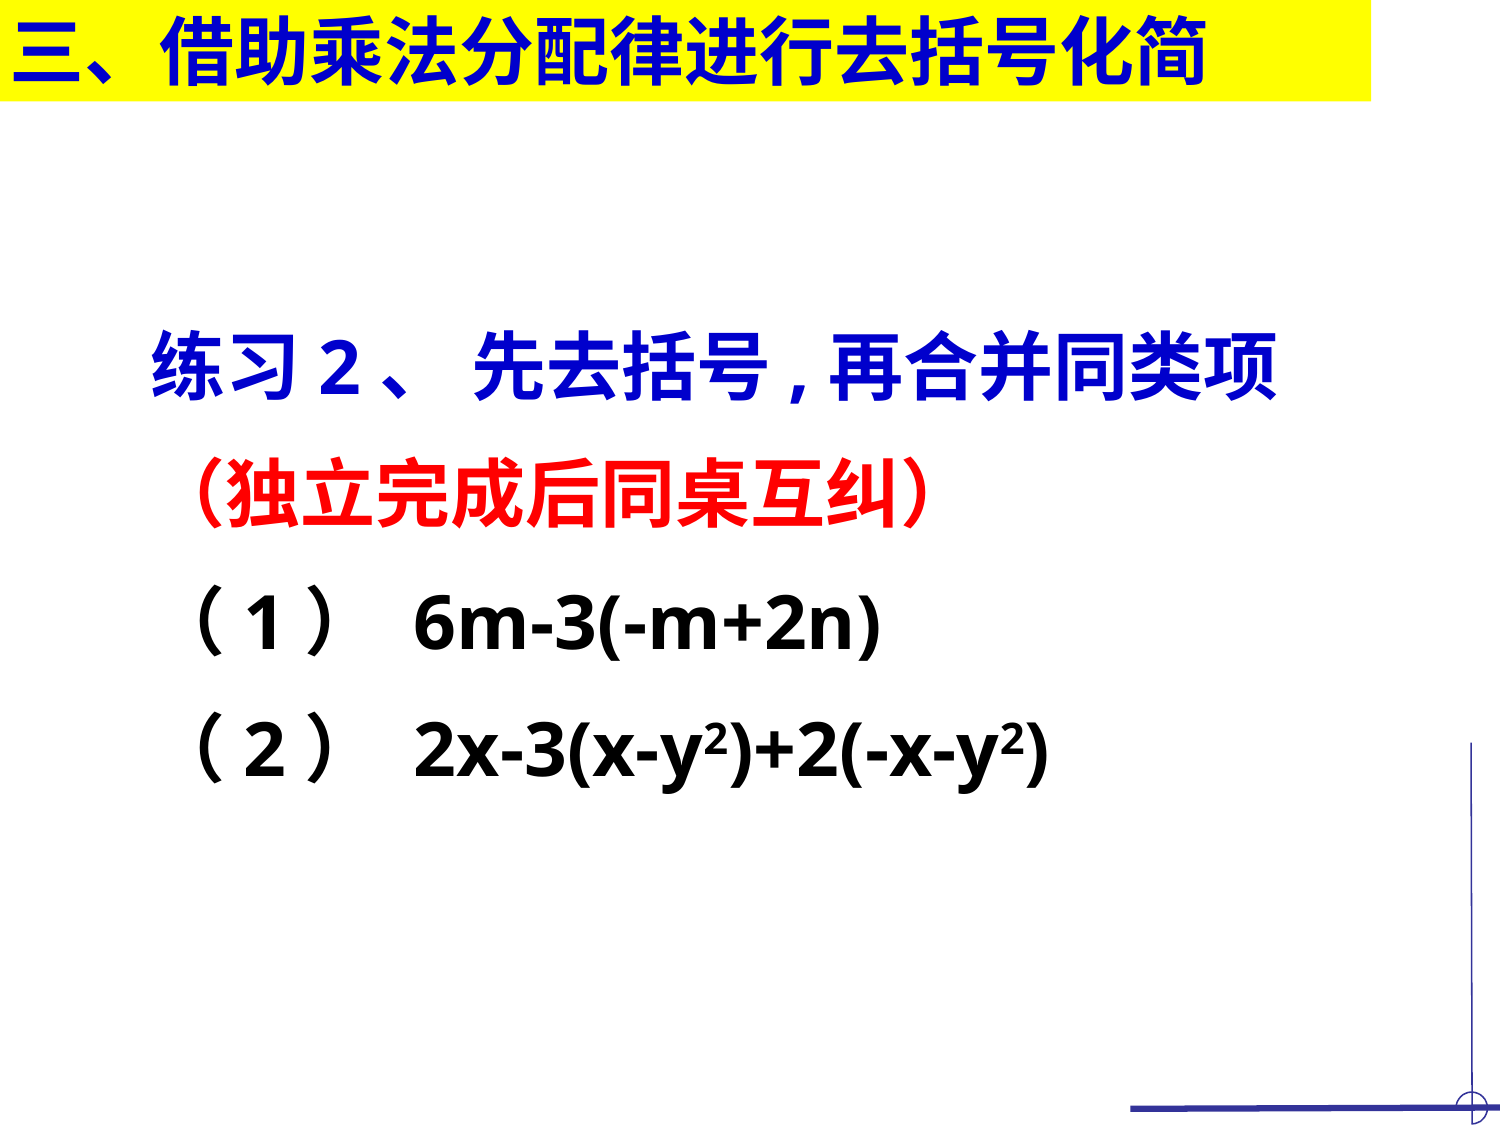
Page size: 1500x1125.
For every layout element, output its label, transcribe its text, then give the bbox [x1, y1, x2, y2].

text_box 练习2、 先去括号,再合并同类项 （独立完成后同桌互纠） （1） 6m-3(-m+2n) （2） 2x-3(x-y2)+2(-x-y2) [135, 311, 1384, 799]
text_box 三、借助乘法分配律进行去括号化简 [0, 0, 1372, 102]
